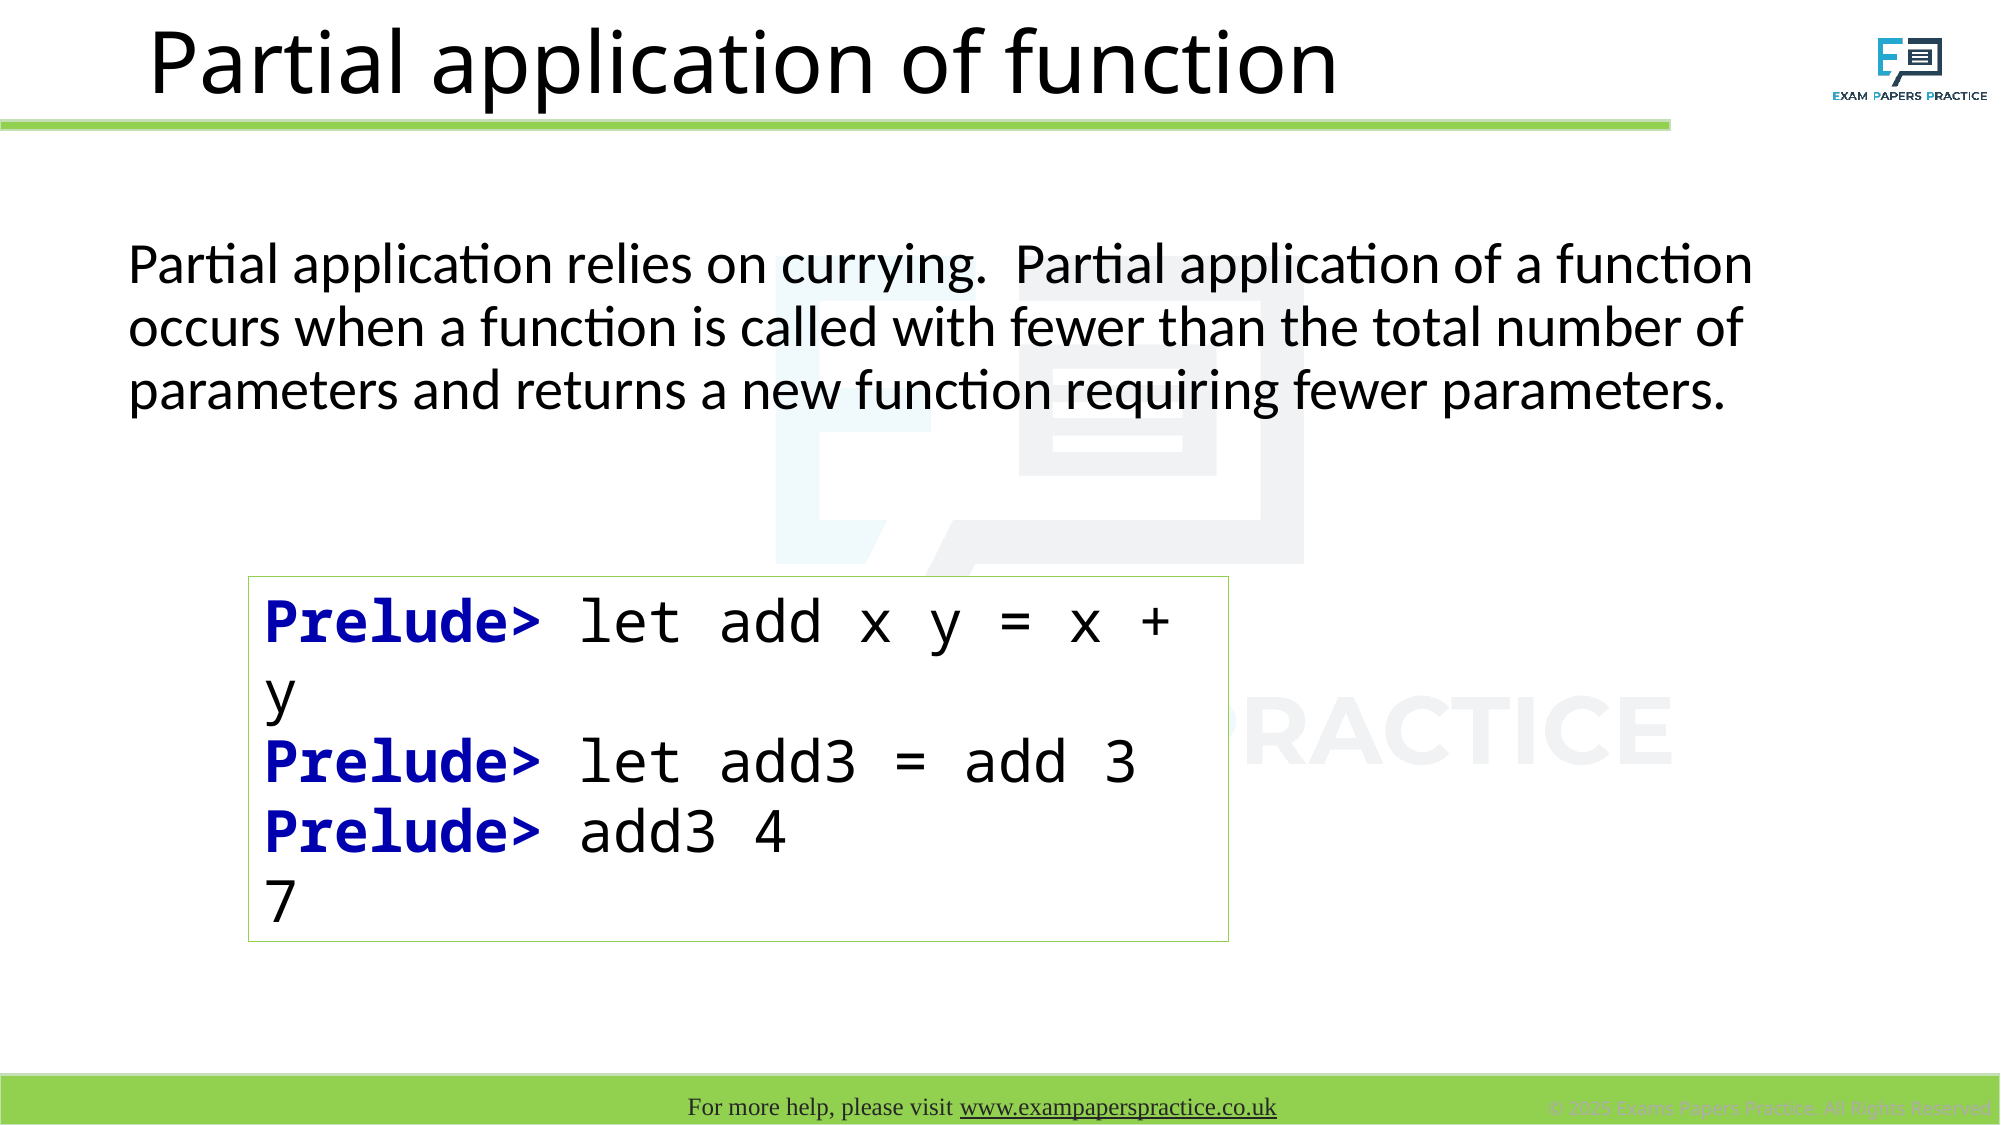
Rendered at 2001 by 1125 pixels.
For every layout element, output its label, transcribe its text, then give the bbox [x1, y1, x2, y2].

title Partial application of function [132, 11, 1858, 121]
list Partial application relies on currying. Partial application of a function occurs when a function is called with fewer than the total number of parameters and returns a new function requiring fewer parameters. [114, 225, 1839, 940]
text_box Prelude> let add x y = x + y Prelude> let add3 = add 3 Prelude> add3 4 7 [248, 576, 1229, 942]
